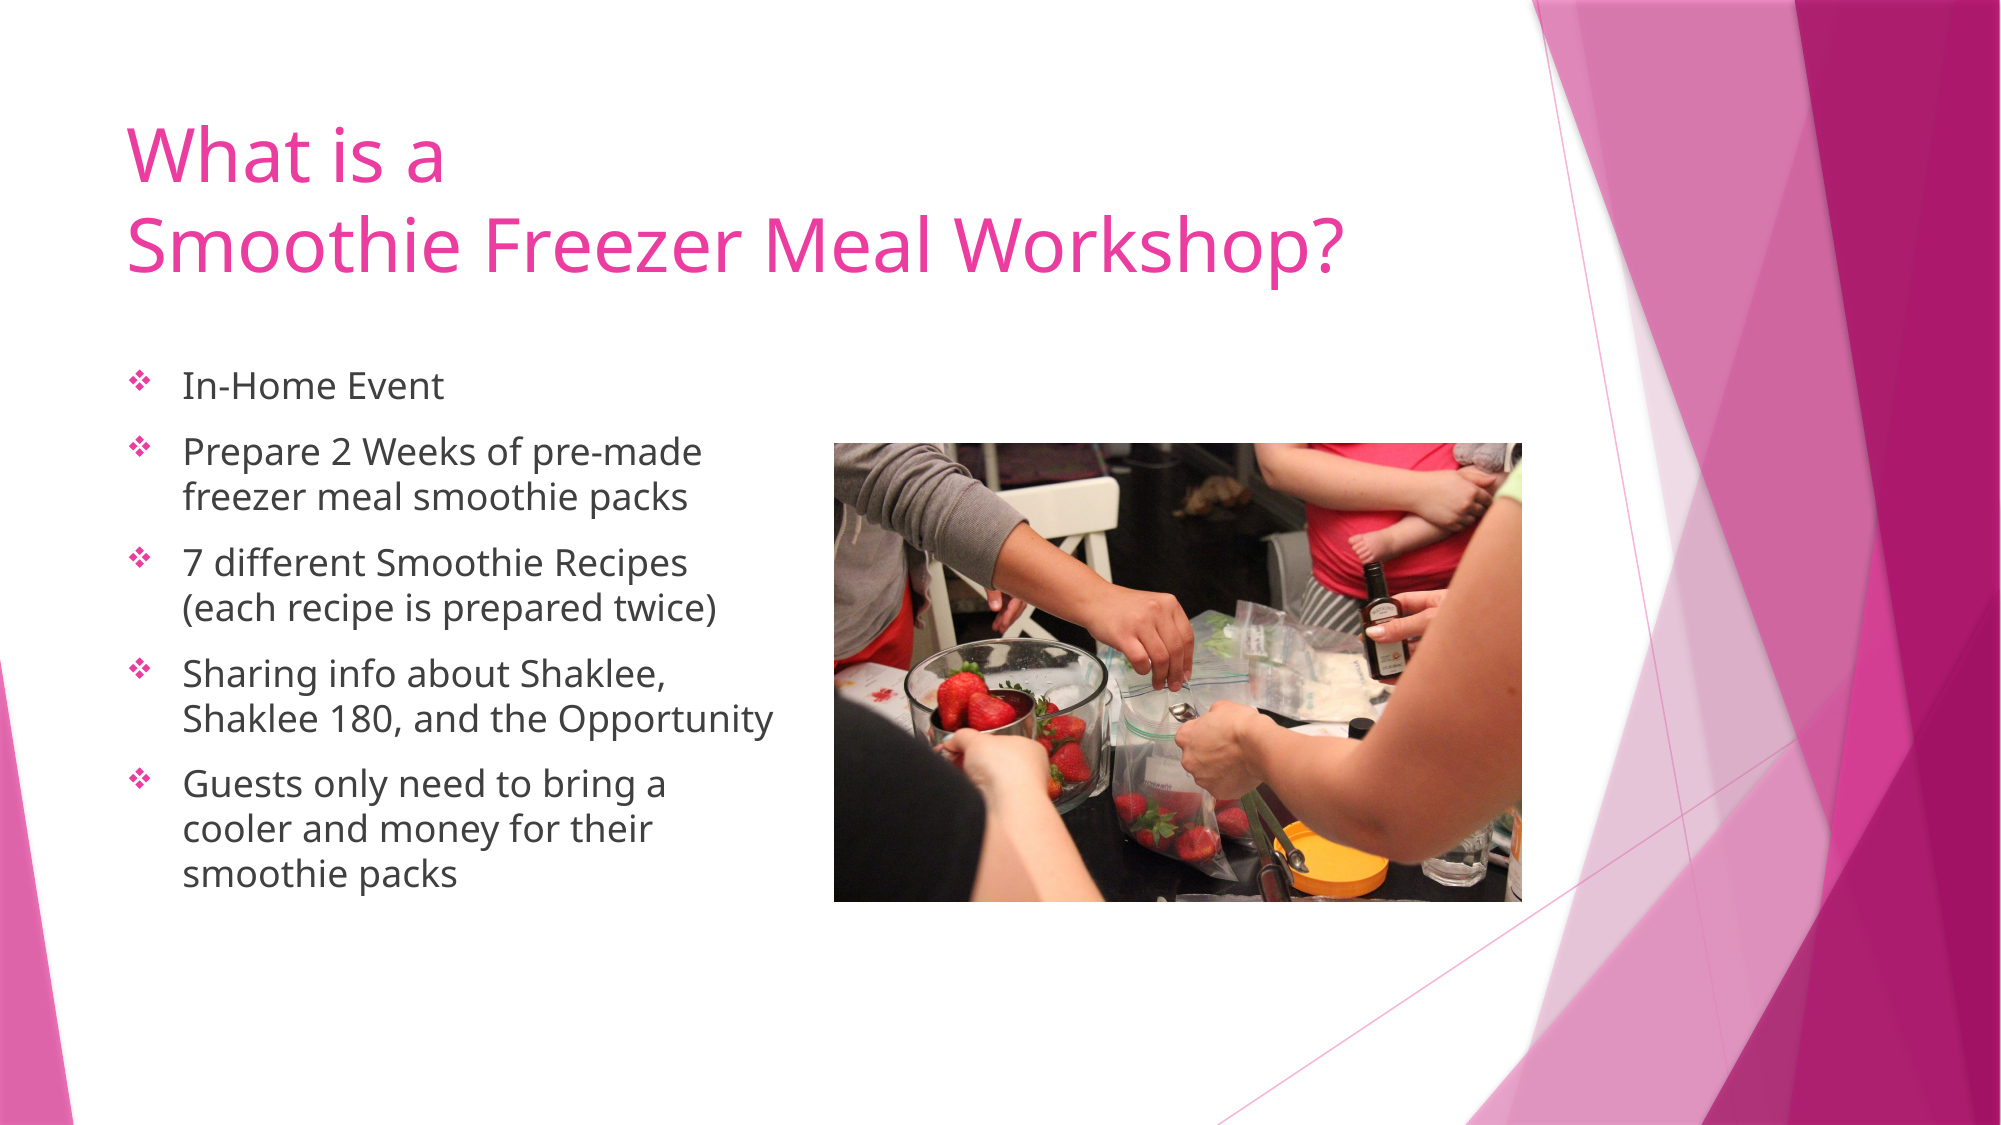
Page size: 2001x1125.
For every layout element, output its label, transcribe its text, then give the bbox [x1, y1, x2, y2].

list In-Home Event Prepare 2 Weeks of pre-made freezer meal smoothie packs 7 different Smoothie Recipes (each recipe is prepared twice) Sharing info about Shaklee, Shaklee 180, and the Opportunity Guests only need to bring a cooler and money for their smoothie packs [110, 354, 798, 992]
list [834, 443, 1522, 903]
title What is a Smoothie Freezer Meal Workshop? [110, 99, 1522, 317]
